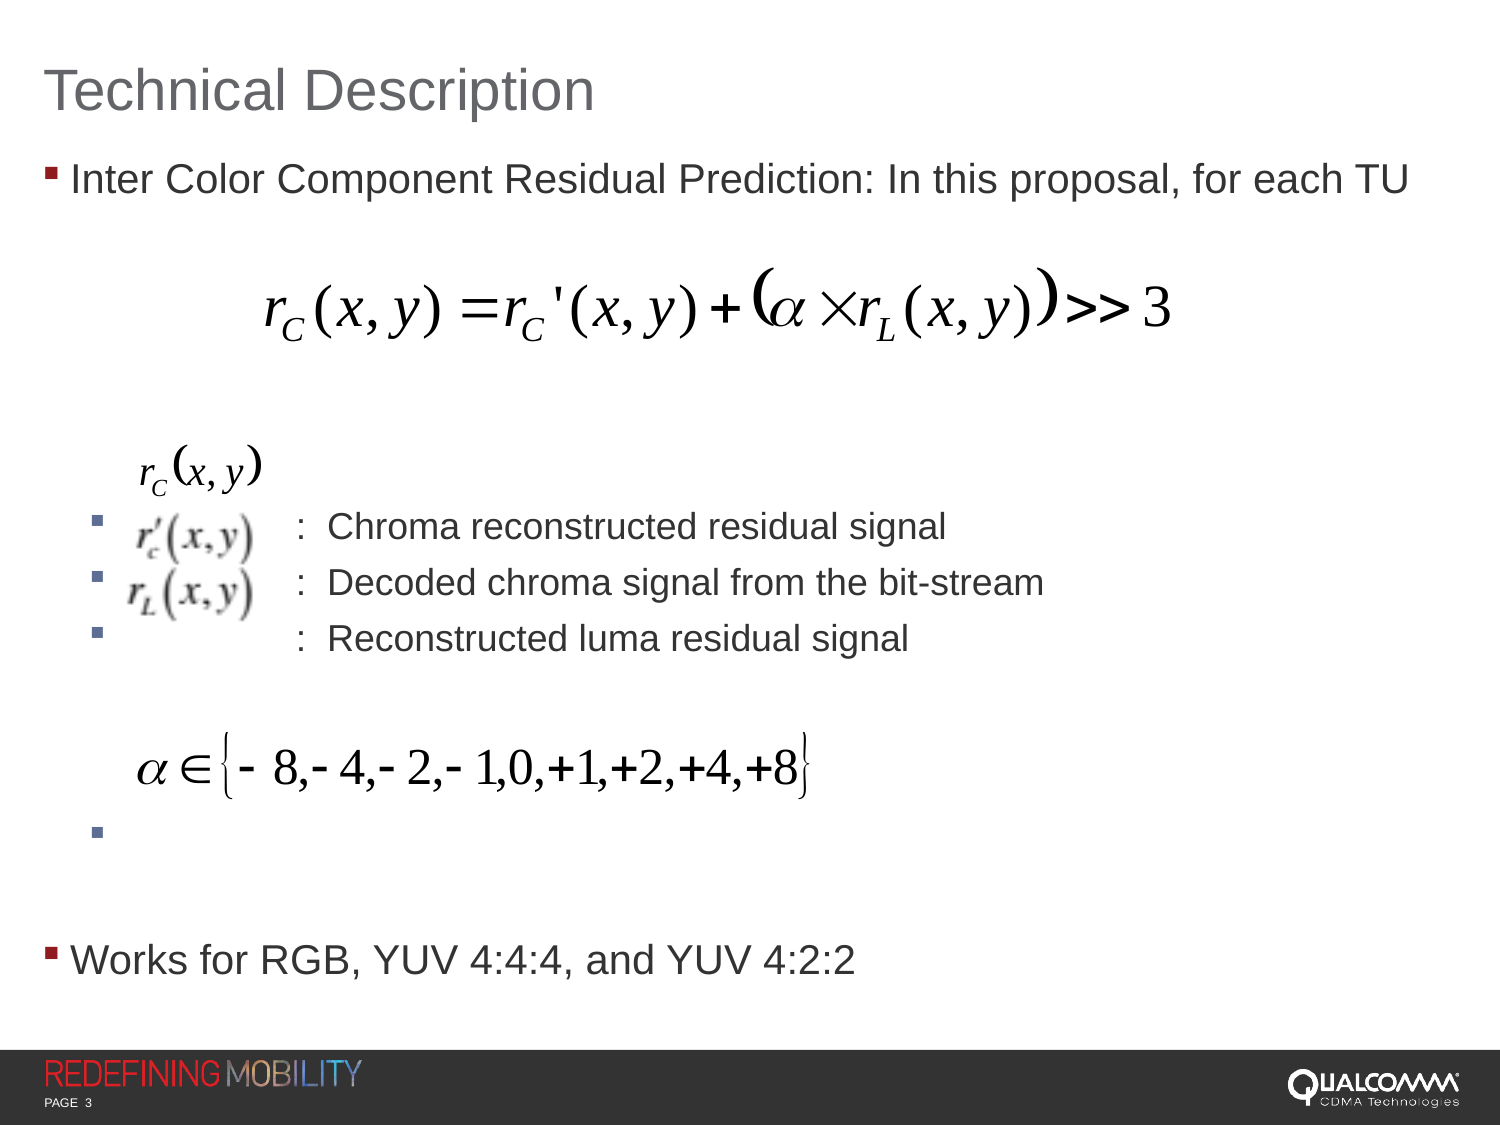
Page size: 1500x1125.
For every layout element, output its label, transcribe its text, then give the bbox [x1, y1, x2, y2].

list Inter Color Component Residual Prediction: In this proposal, for each TU : Chroma reconstructed residual signal : Decoded chroma signal from the bit-stream : Reconstructed luma residual signal Works for RGB, YUV 4:4:4, and YUV 4:2:2 [26, 148, 1457, 1021]
picture [1278, 1058, 1478, 1114]
picture [30, 1048, 372, 1099]
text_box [129, 732, 822, 807]
title Technical Description [28, 44, 1462, 138]
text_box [254, 265, 1181, 357]
picture [123, 506, 256, 625]
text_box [132, 442, 263, 507]
